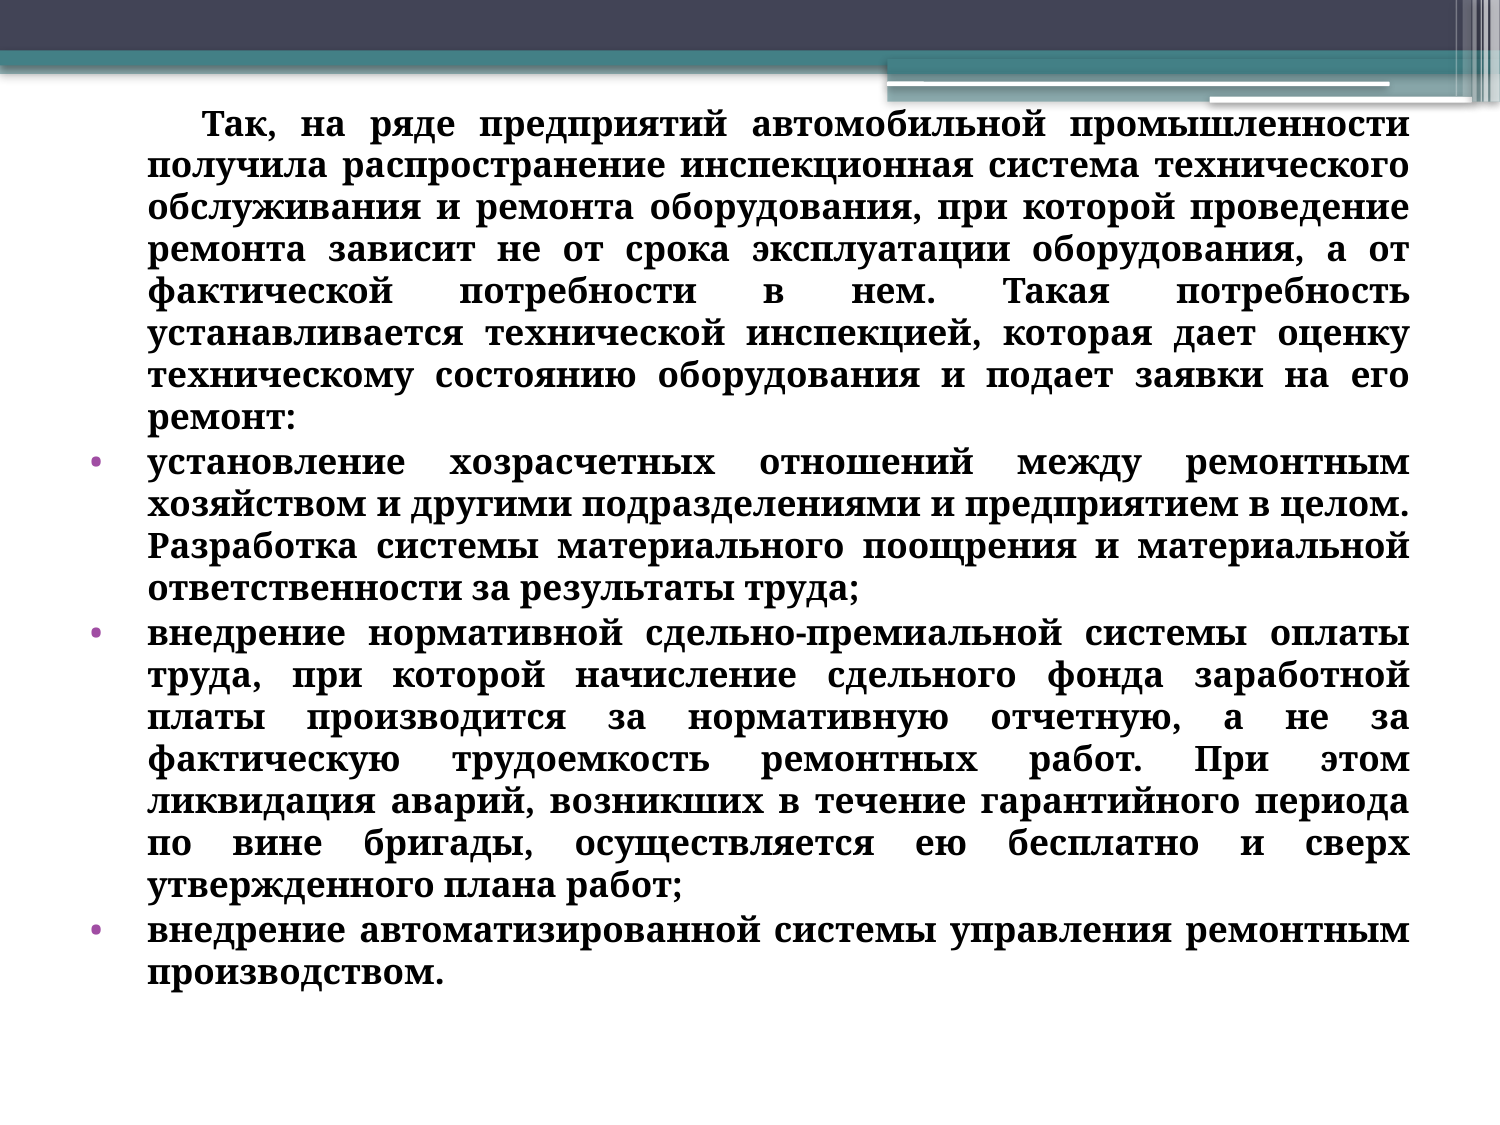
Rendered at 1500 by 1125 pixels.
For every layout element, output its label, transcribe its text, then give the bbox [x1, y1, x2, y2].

list Так, на ряде предприятий автомобильной промышленности получила распространение инспекционная система технического обслуживания и ремонта оборудования, при которой проведение ремонта зависит не от срока эксплуатации оборудования, а от фактической потребности в нем. Такая потребность устанавливается технической инспекцией, которая дает оценку техническому состоянию оборудования и подает заявки на его ремонт: установление хозрасчетных отношений между ремонтным хозяйством и другими подразделениями и предприятием в целом. Разработка системы материального поощрения и материальной ответственности за результаты труда; внедрение нормативной сдельно-премиальной системы оплаты труда, при которой начисление сдельного фонда заработной платы производится за нормативную отчетную, а не за фактическую трудоемкость ремонтных работ. При этом ликвидация аварий, возникших в течение гарантийного периода по вине бригады, осуществляется ею бесплатно и сверх утвержденного плана работ; внедрение автоматизированной системы управления ремонтным производством. [75, 93, 1425, 1000]
